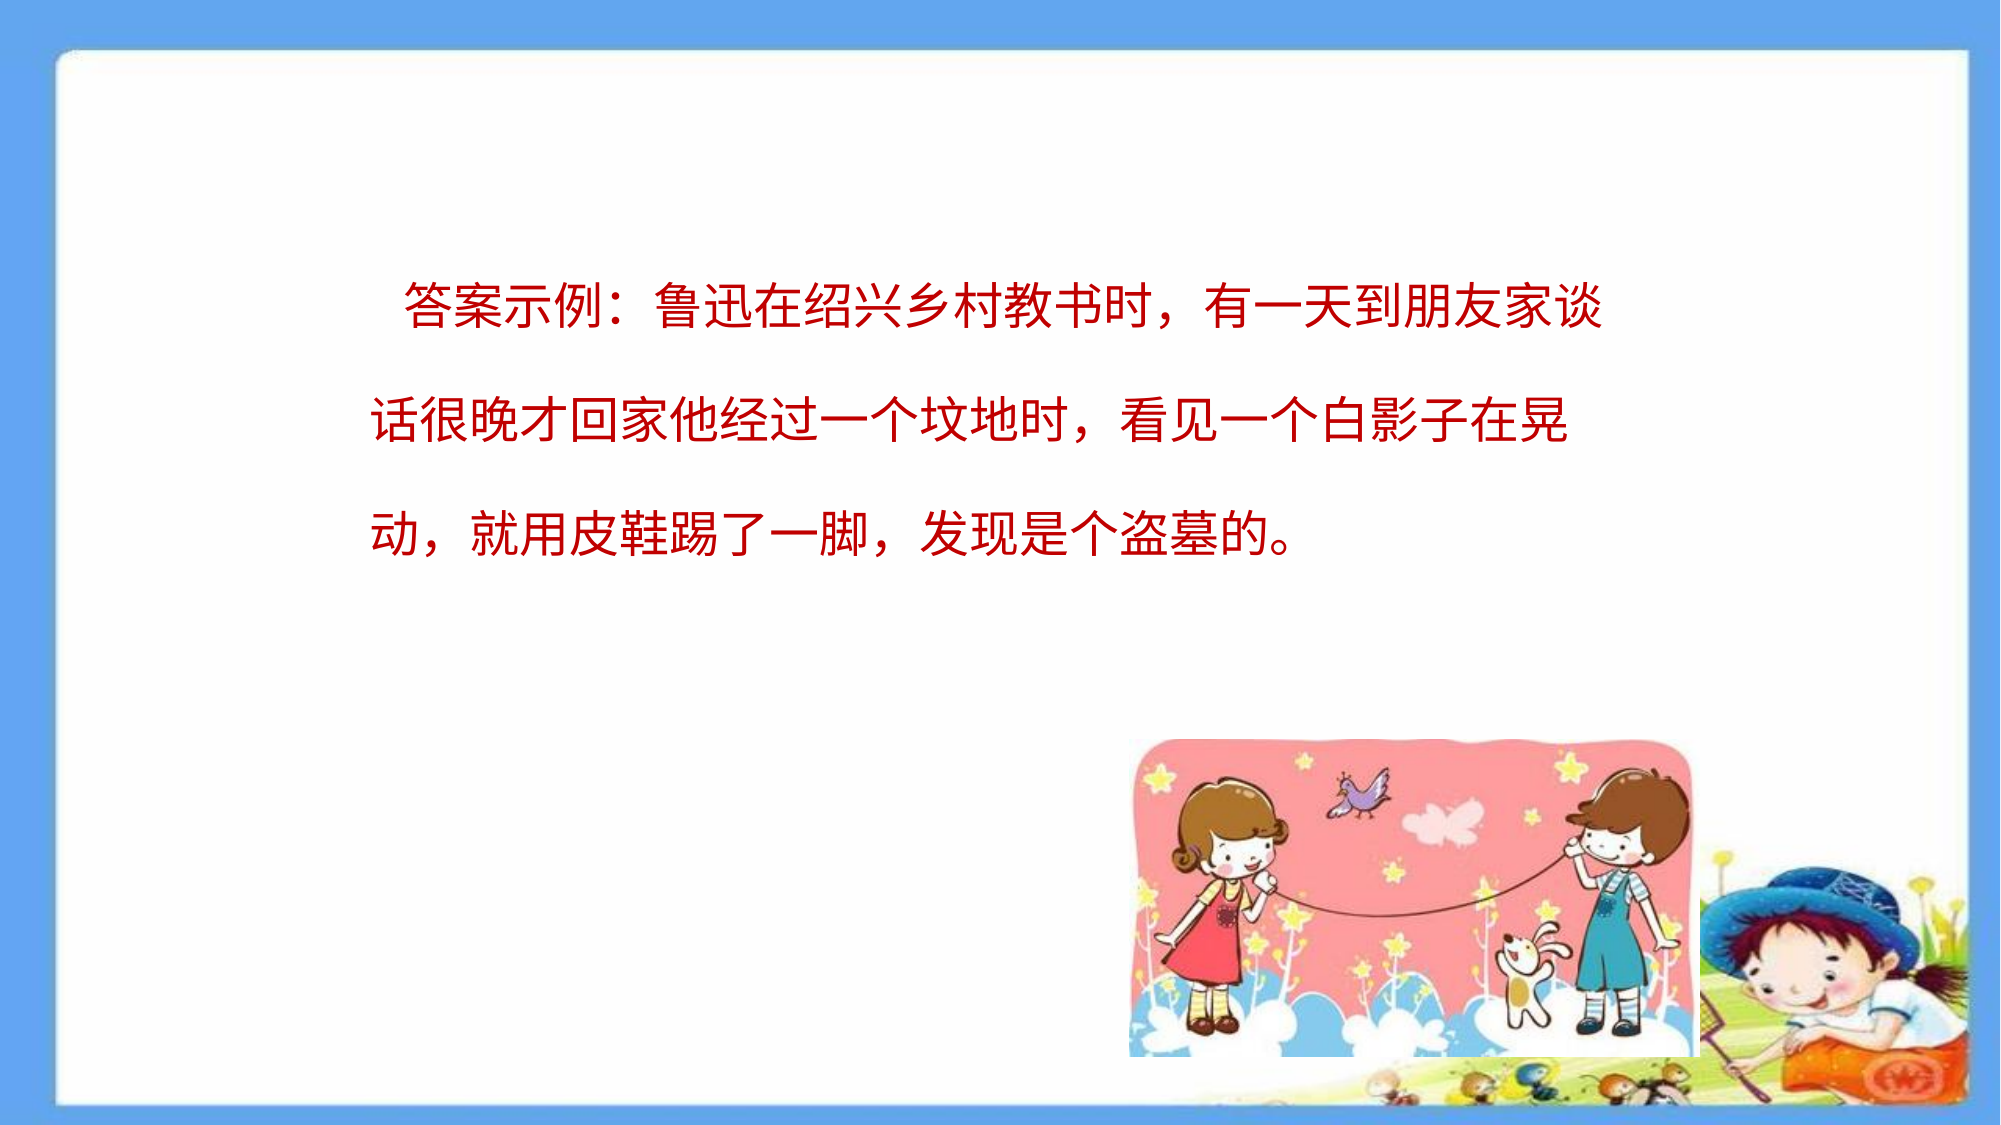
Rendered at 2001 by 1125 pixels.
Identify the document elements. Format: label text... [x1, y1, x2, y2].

text_box 答案示例：鲁迅在绍兴乡村教书时，有一天到朋友家谈话很晚才回家他经过一个坟地时，看见一个白影子在晃动，就用皮鞋踢了一脚，发现是个盗墓的。 [354, 213, 1646, 642]
picture [0, 0, 2001, 1125]
